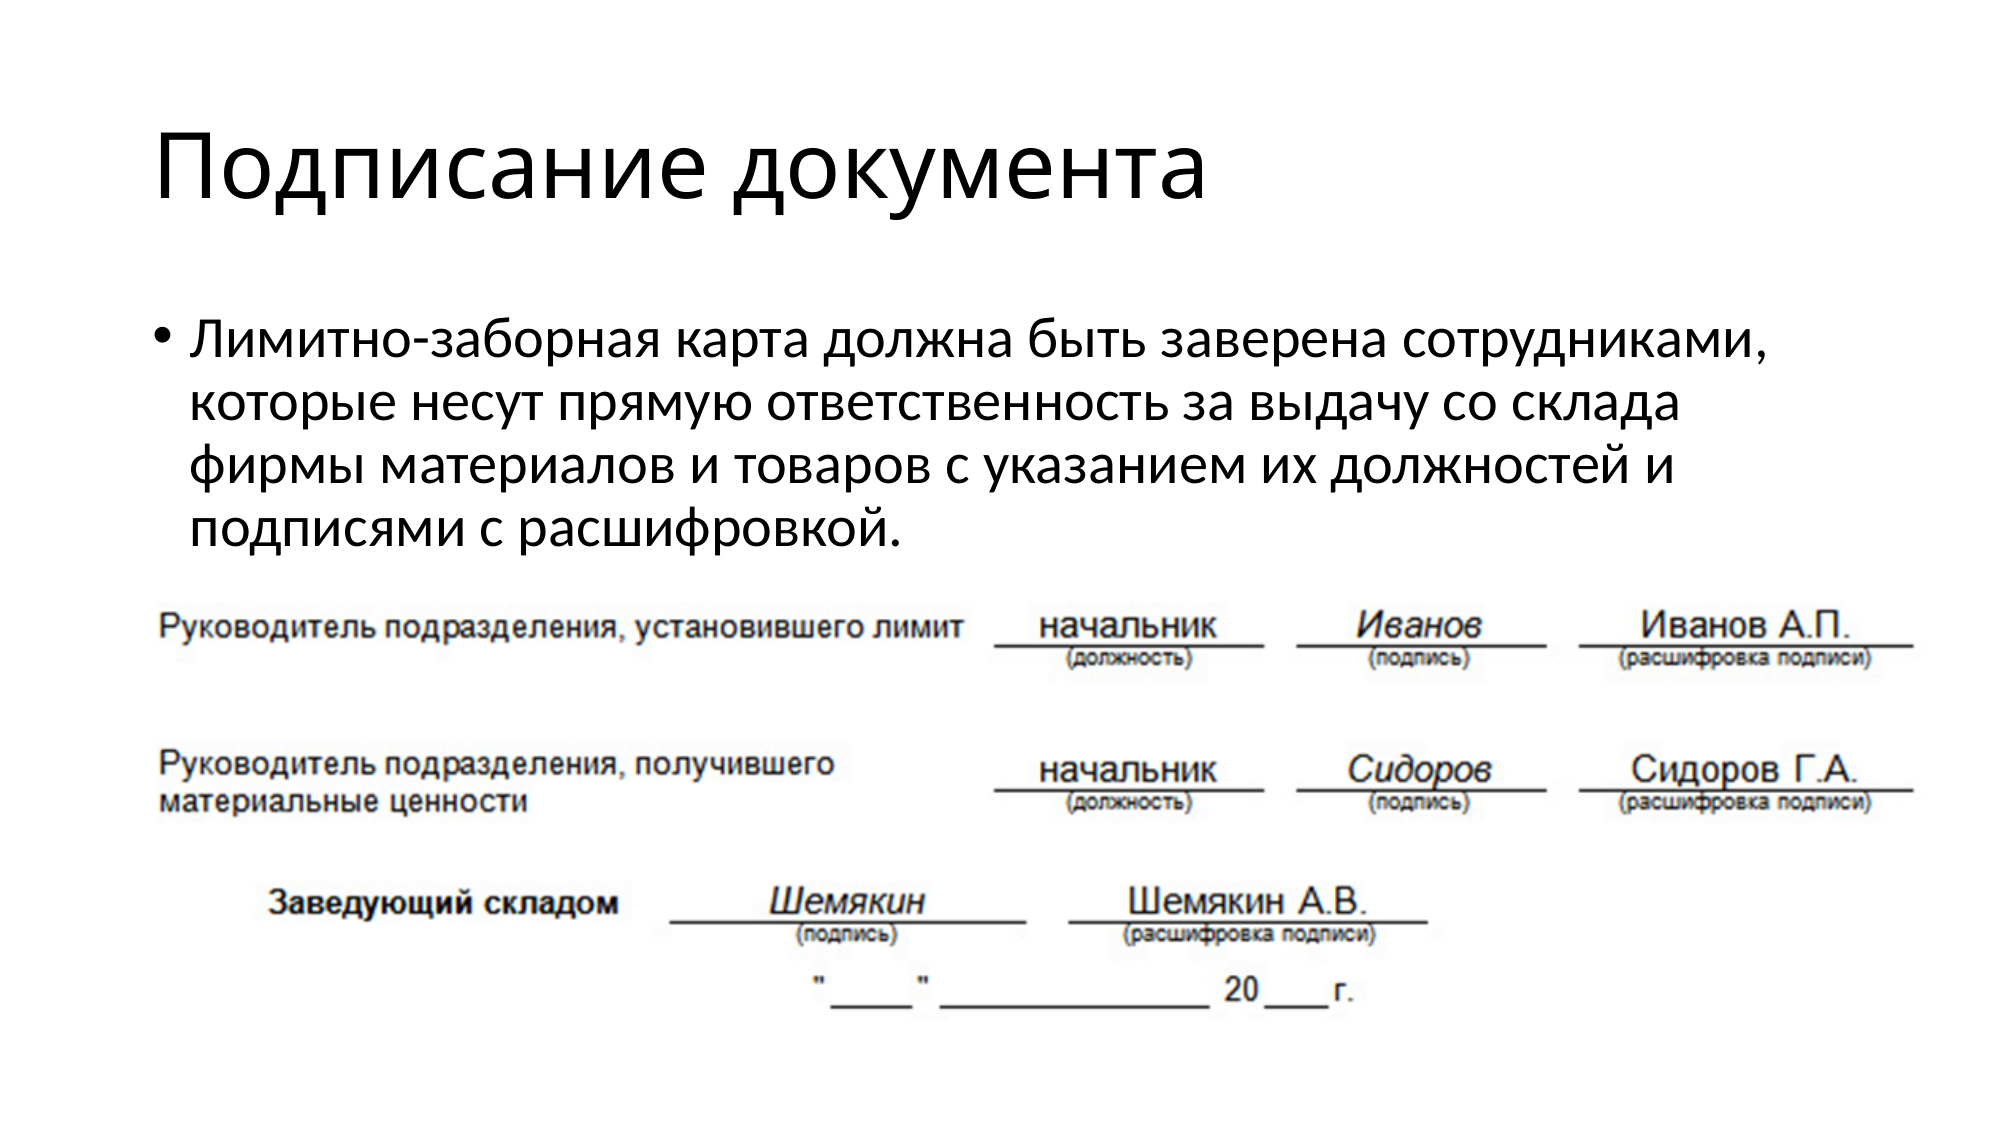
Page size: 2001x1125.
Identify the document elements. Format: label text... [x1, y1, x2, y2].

list Лимитно-заборная карта должна быть заверена сотрудниками, которые несут прямую ответственность за выдачу со склада фирмы материалов и товаров с указанием их должностей и подписями с расшифровкой. [137, 299, 1863, 583]
picture [137, 583, 1946, 1036]
title Подписание документа [137, 59, 1863, 278]
